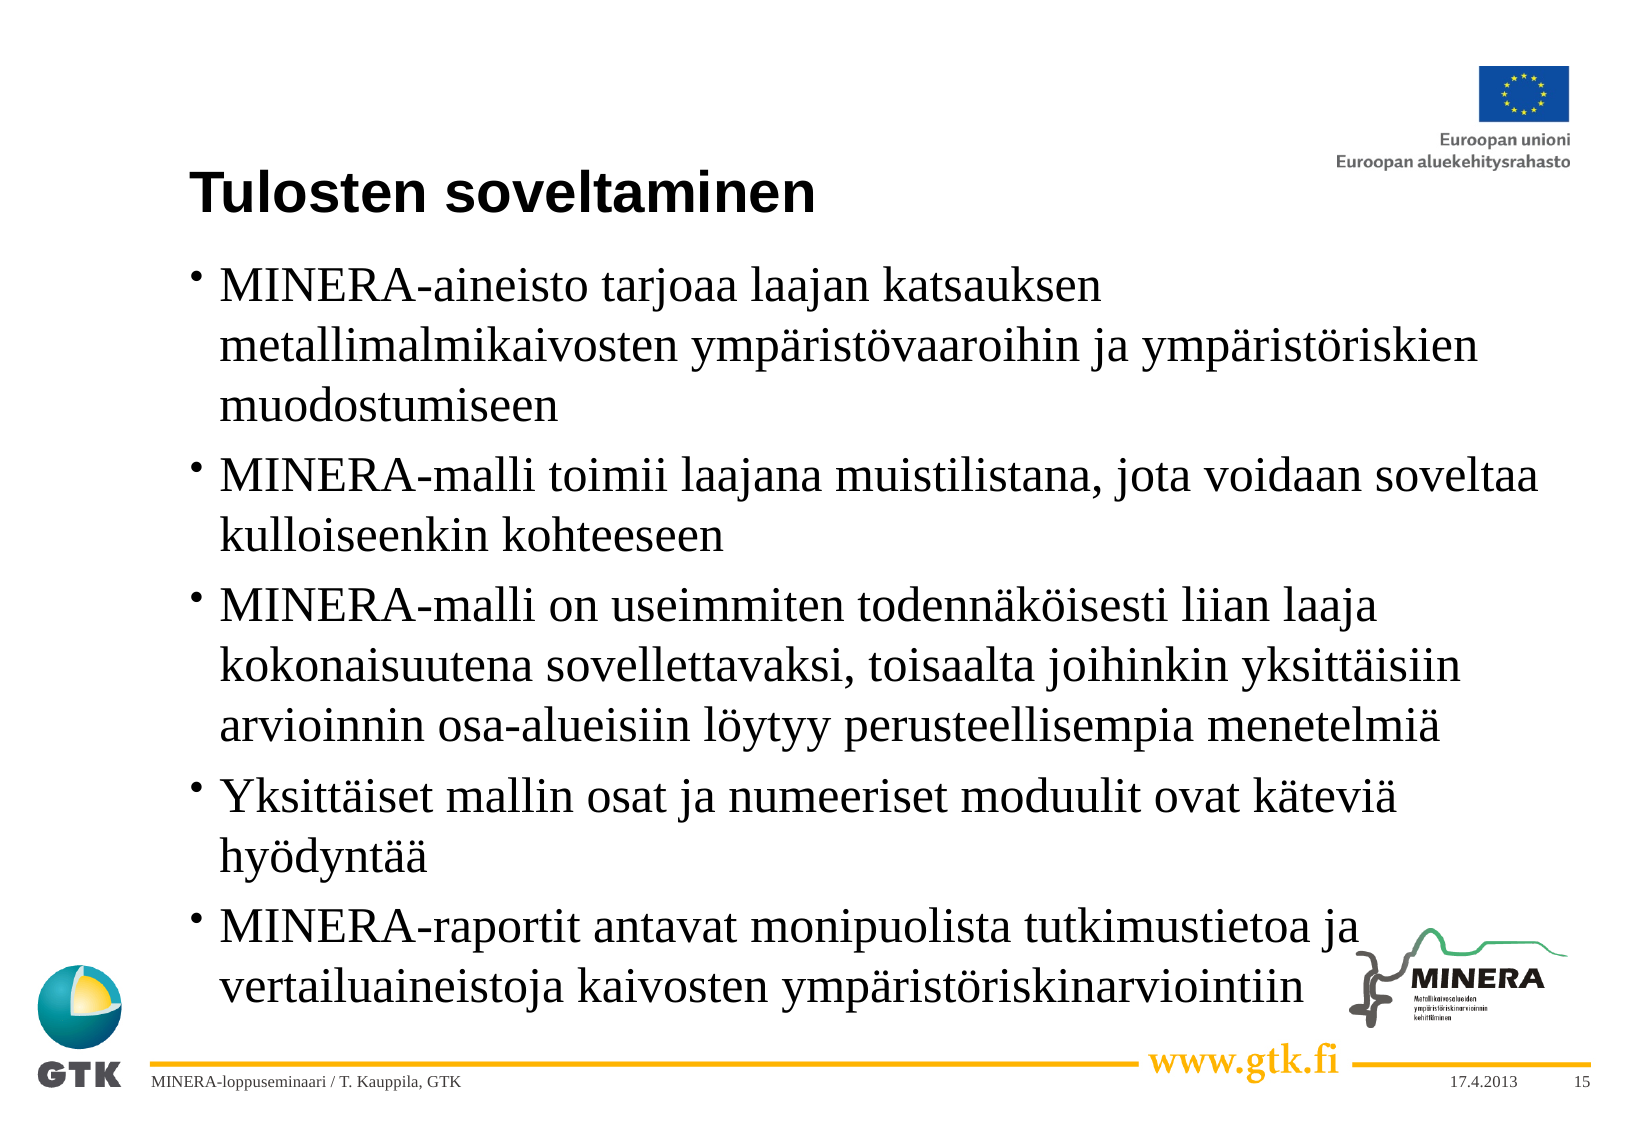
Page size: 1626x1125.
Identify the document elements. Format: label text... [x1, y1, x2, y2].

footer MINERA-loppuseminaari / T. Kauppila, GTK [135, 1069, 1144, 1093]
picture [1349, 928, 1568, 1028]
slide_number 15 [1533, 1069, 1606, 1093]
picture [142, 1032, 1601, 1092]
picture [1336, 66, 1570, 171]
title Tulosten soveltaminen [174, 31, 1569, 232]
list MINERA-aineisto tarjoaa laajan katsauksen metallimalmikaivosten ympäristövaaroihin ja ympäristöriskien muodostumiseen MINERA-malli toimii laajana muistilistana, jota voidaan soveltaa kulloiseenkin kohteeseen MINERA-malli on useimmiten todennäköisesti liian laaja kokonaisuutena sovellettavaksi, toisaalta joihinkin yksittäisiin arvioinnin osa-alueisiin löytyy perusteellisempia menetelmiä Yksittäiset mallin osat ja numeeriset moduulit ovat käteviä hyödyntää MINERA-raportit antavat monipuolista tutkimustietoa ja vertailuaineistoja kaivosten ympäristöriskinarviointiin [174, 243, 1569, 1000]
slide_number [1344, 1069, 1533, 1093]
picture [31, 952, 128, 1094]
